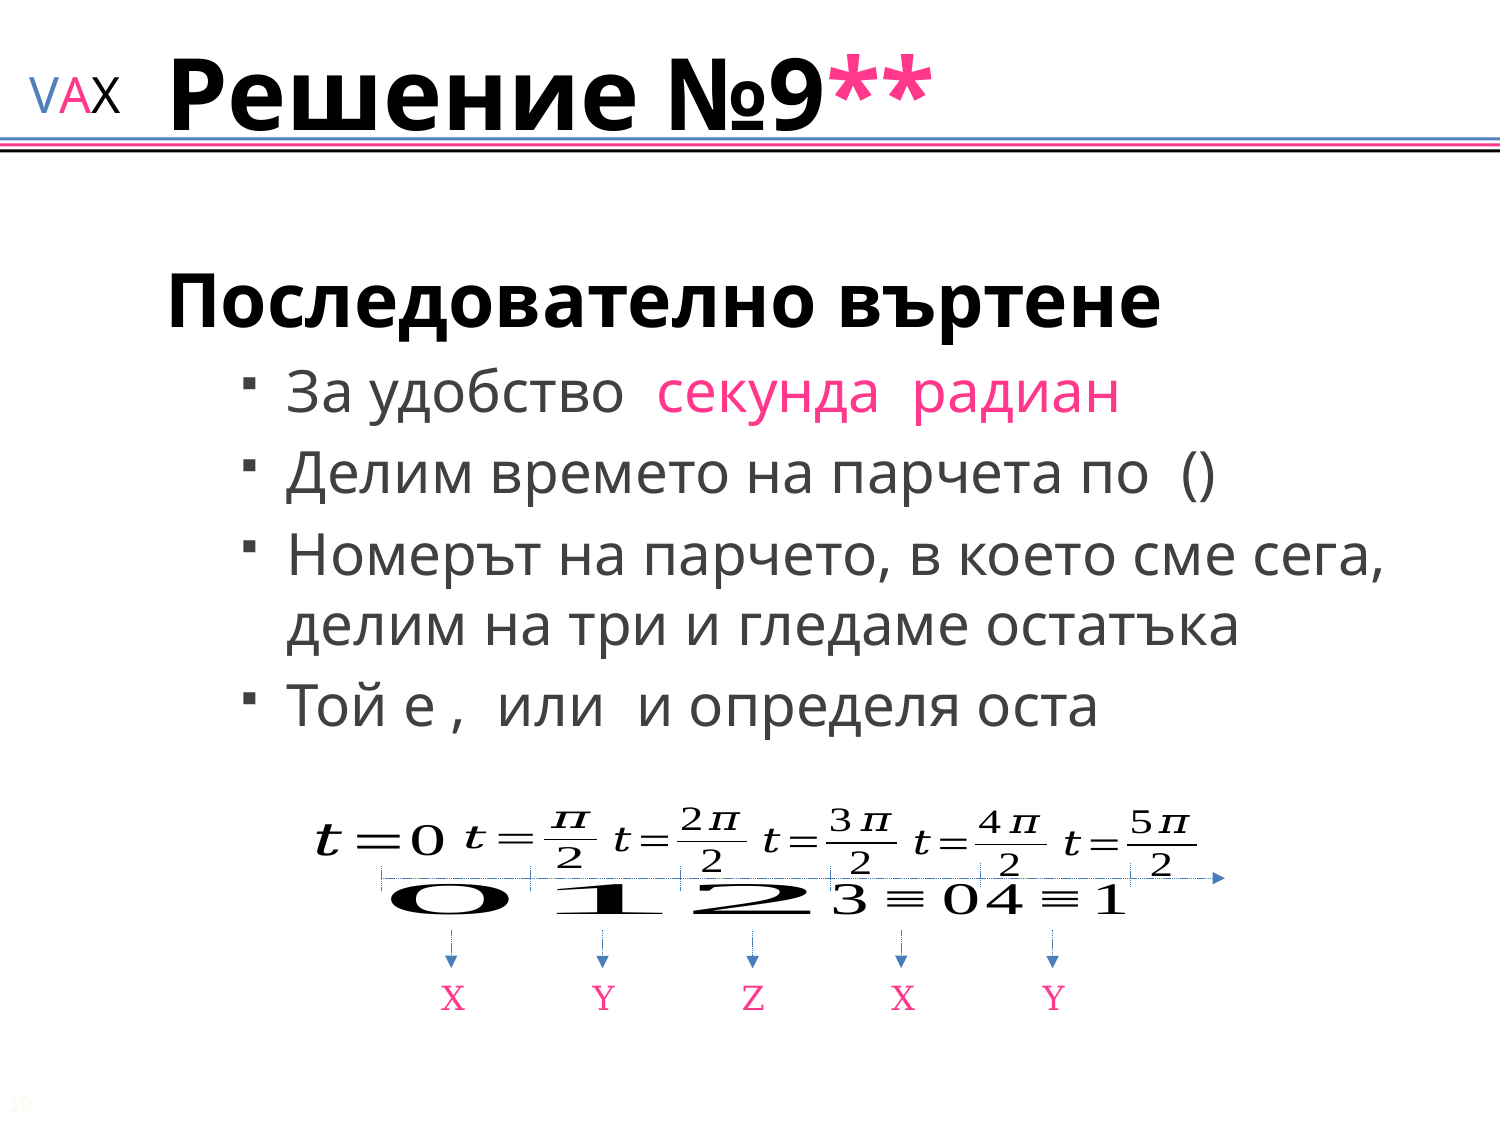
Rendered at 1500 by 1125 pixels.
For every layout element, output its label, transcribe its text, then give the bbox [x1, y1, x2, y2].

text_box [450, 929, 1053, 969]
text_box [380, 874, 1131, 926]
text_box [378, 969, 1129, 1026]
title Решение №9** [0, 37, 1500, 144]
